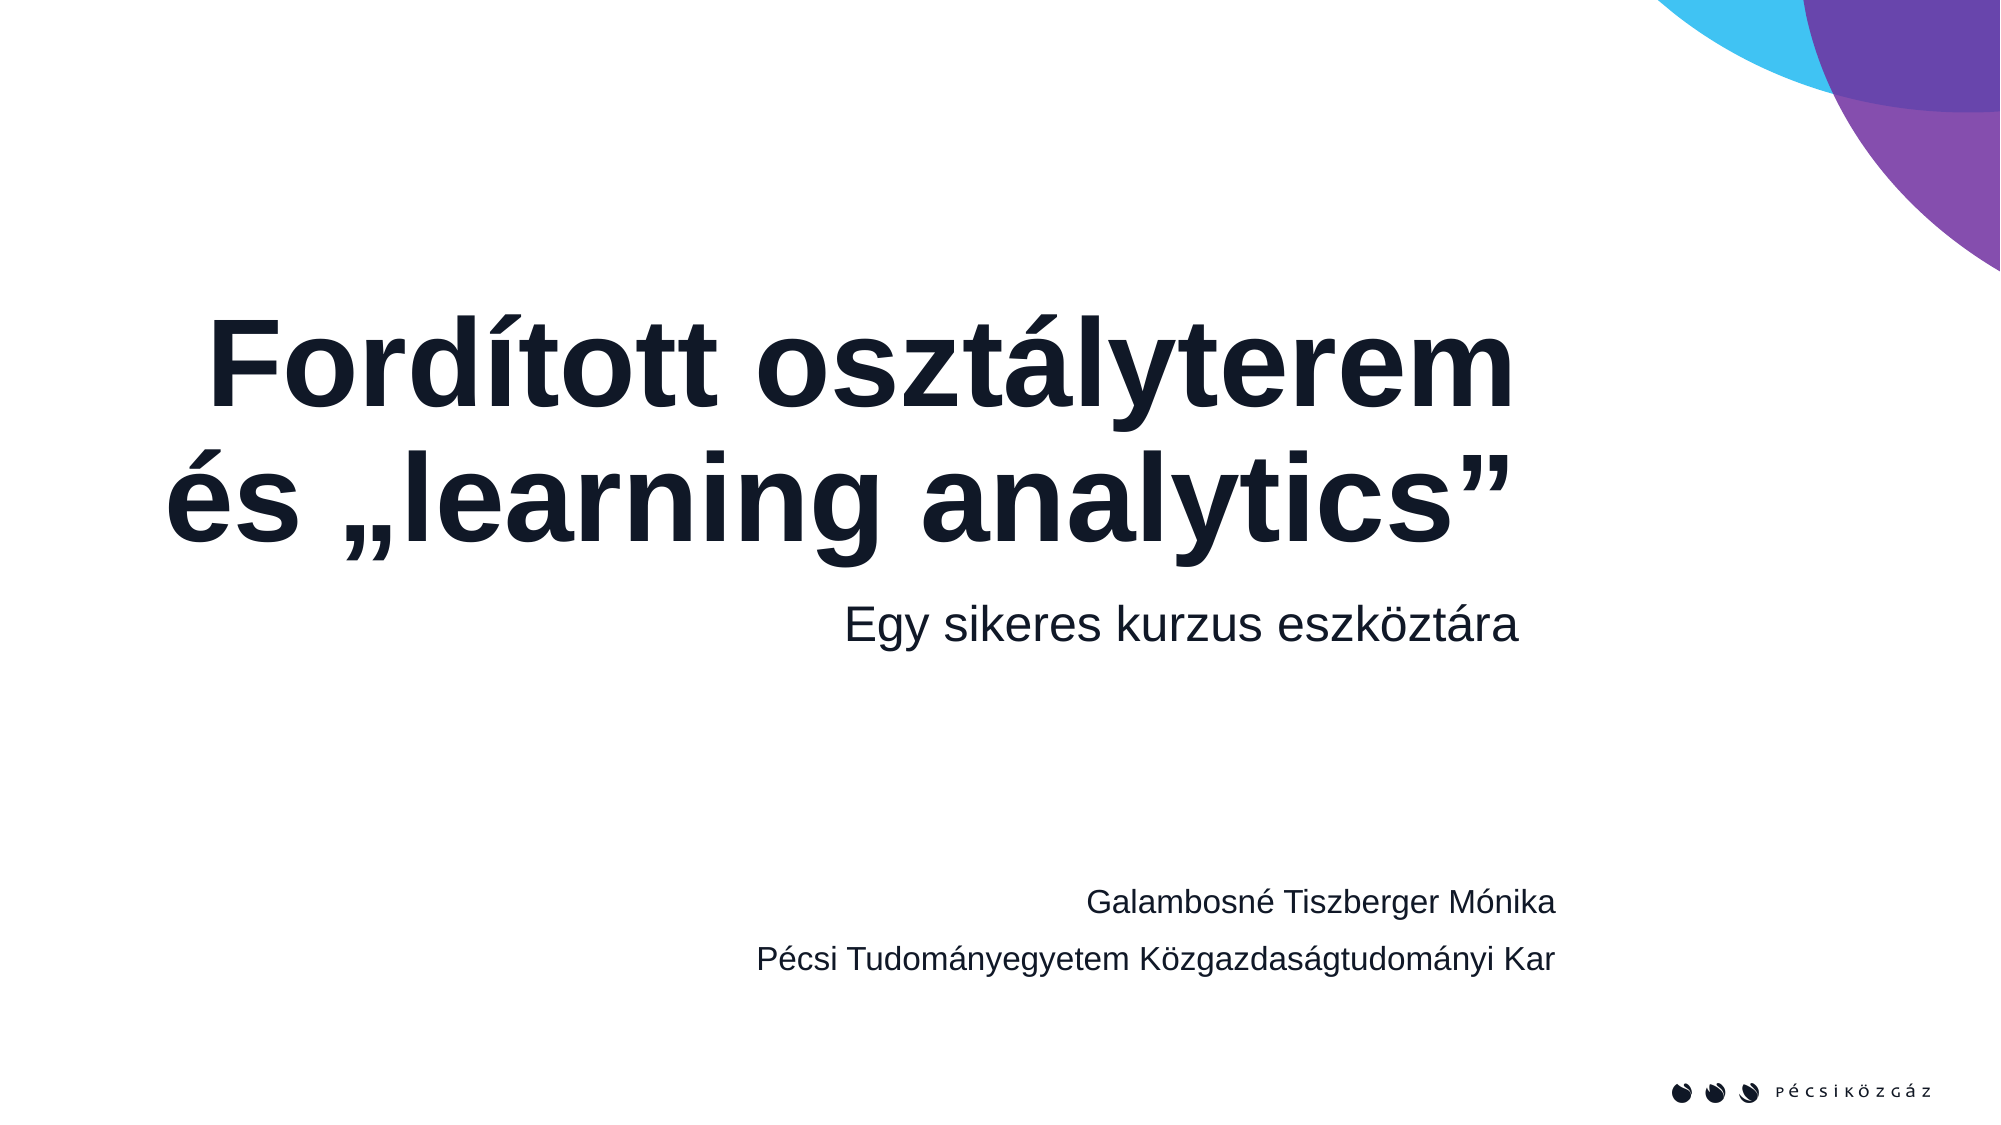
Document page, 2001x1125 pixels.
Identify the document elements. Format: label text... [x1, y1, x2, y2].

text_box Galambosné Tiszberger Mónika Pécsi Tudományegyetem Közgazdaságtudományi Kar [108, 877, 1572, 999]
title Fordított osztályterem és „learning analytics” [70, 262, 1534, 576]
subtitle Egy sikeres kurzus eszköztára [70, 590, 1534, 863]
picture [1672, 1083, 1930, 1103]
